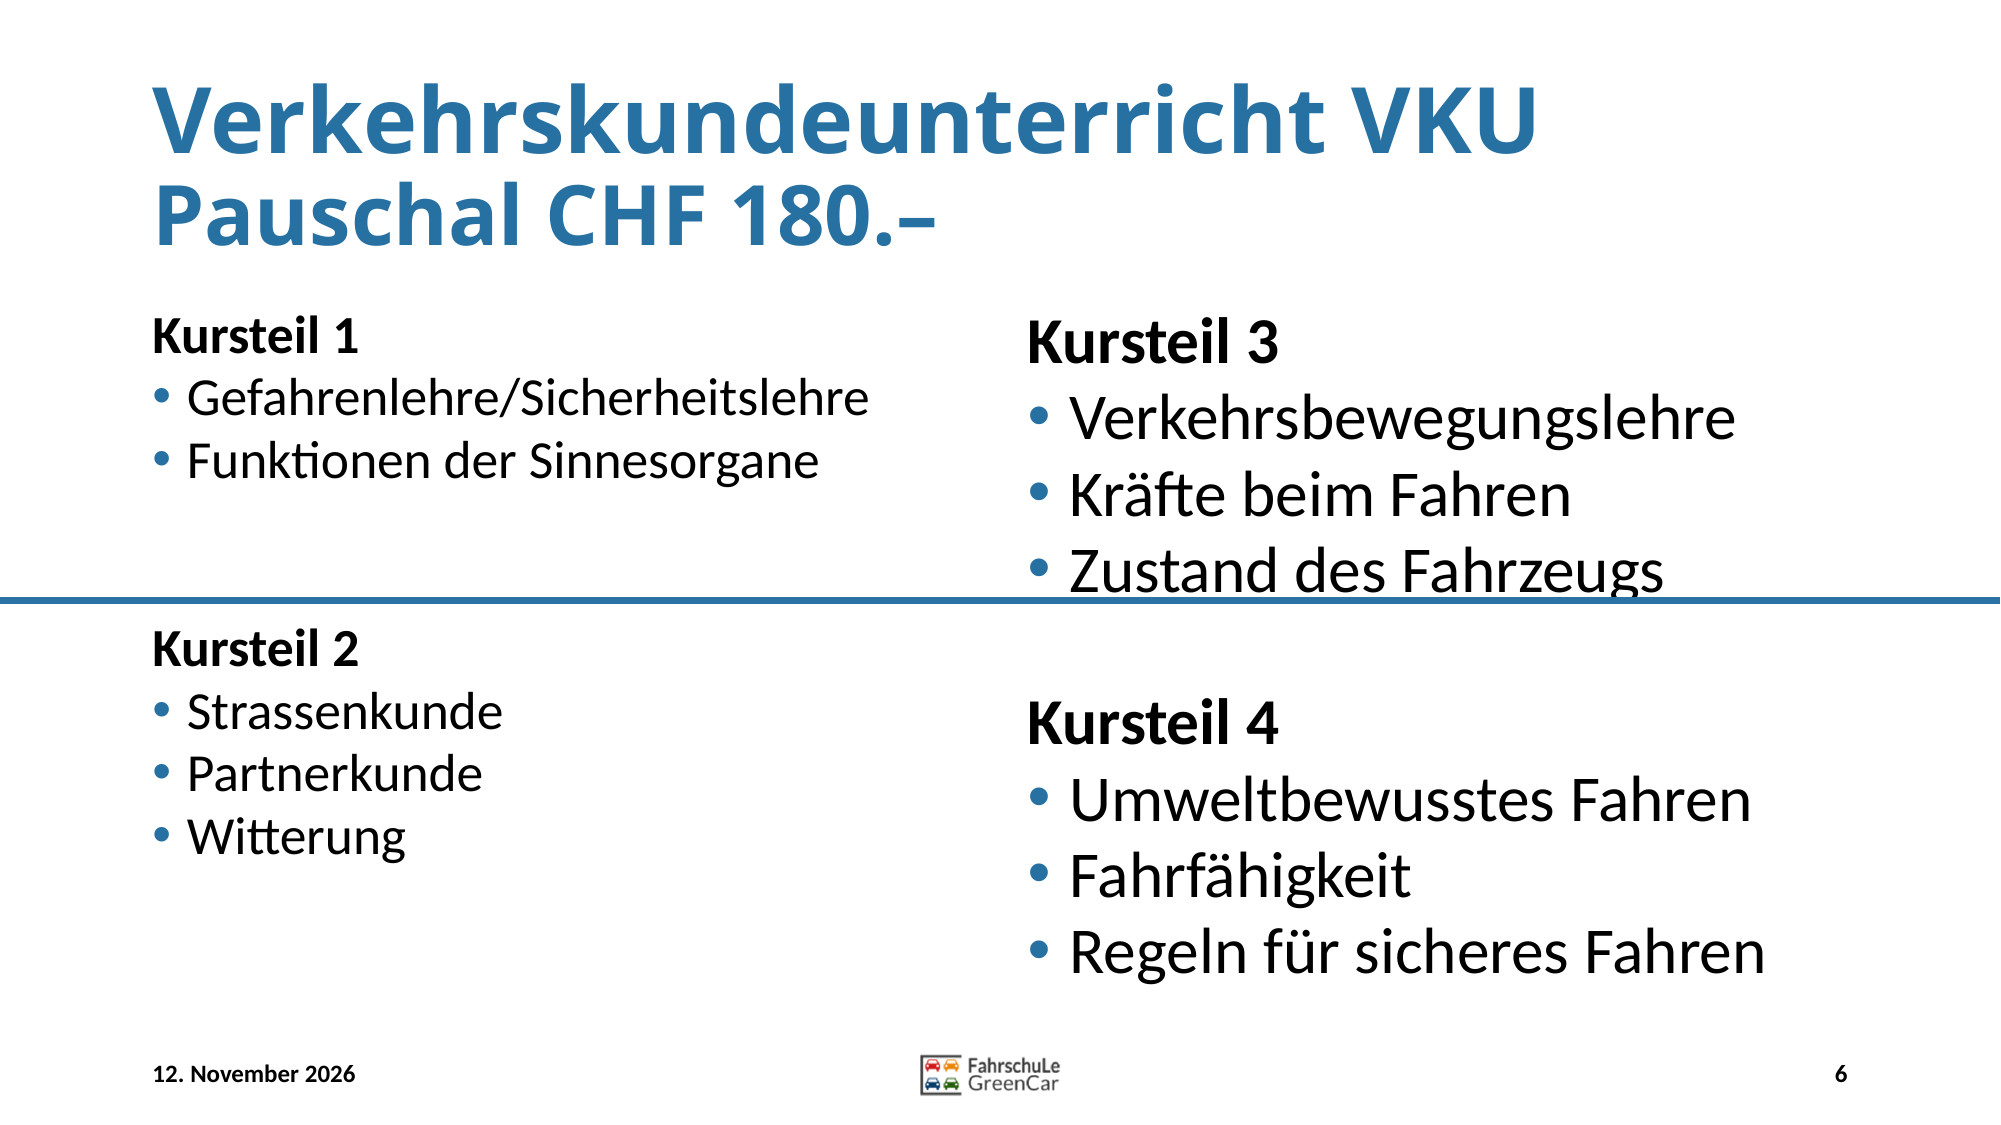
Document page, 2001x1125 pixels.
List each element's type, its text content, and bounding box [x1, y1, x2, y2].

list Kursteil 1 Gefahrenlehre/Sicherheitslehre Funktionen der Sinnesorgane Kursteil 2 Strassenkunde Partnerkunde Witterung [137, 604, 988, 1014]
slide_number 6 [1412, 1042, 1863, 1103]
slide_number 11. März 2022 [137, 1042, 588, 1103]
picture [886, 1028, 1114, 1117]
title Verkehrskundeunterricht VKU Pauschal CHF 180.– [137, 59, 1863, 278]
list Kursteil 3 Verkehrsbewegungslehre Kräfte beim Fahren Zustand des Fahrzeugs Kursteil 4 Umweltbewusstes Fahren Fahrfähigkeit Regeln für sicheres Fahren [1012, 604, 1863, 1014]
list Kursteil 3 Verkehrsbewegungslehre Kräfte beim Fahren Zustand des Fahrzeugs Kursteil 4 Umweltbewusstes Fahren Fahrfähigkeit Regeln für sicheres Fahren [1012, 299, 1863, 597]
list Kursteil 1 Gefahrenlehre/Sicherheitslehre Funktionen der Sinnesorgane Kursteil 2 Strassenkunde Partnerkunde Witterung [137, 299, 988, 597]
